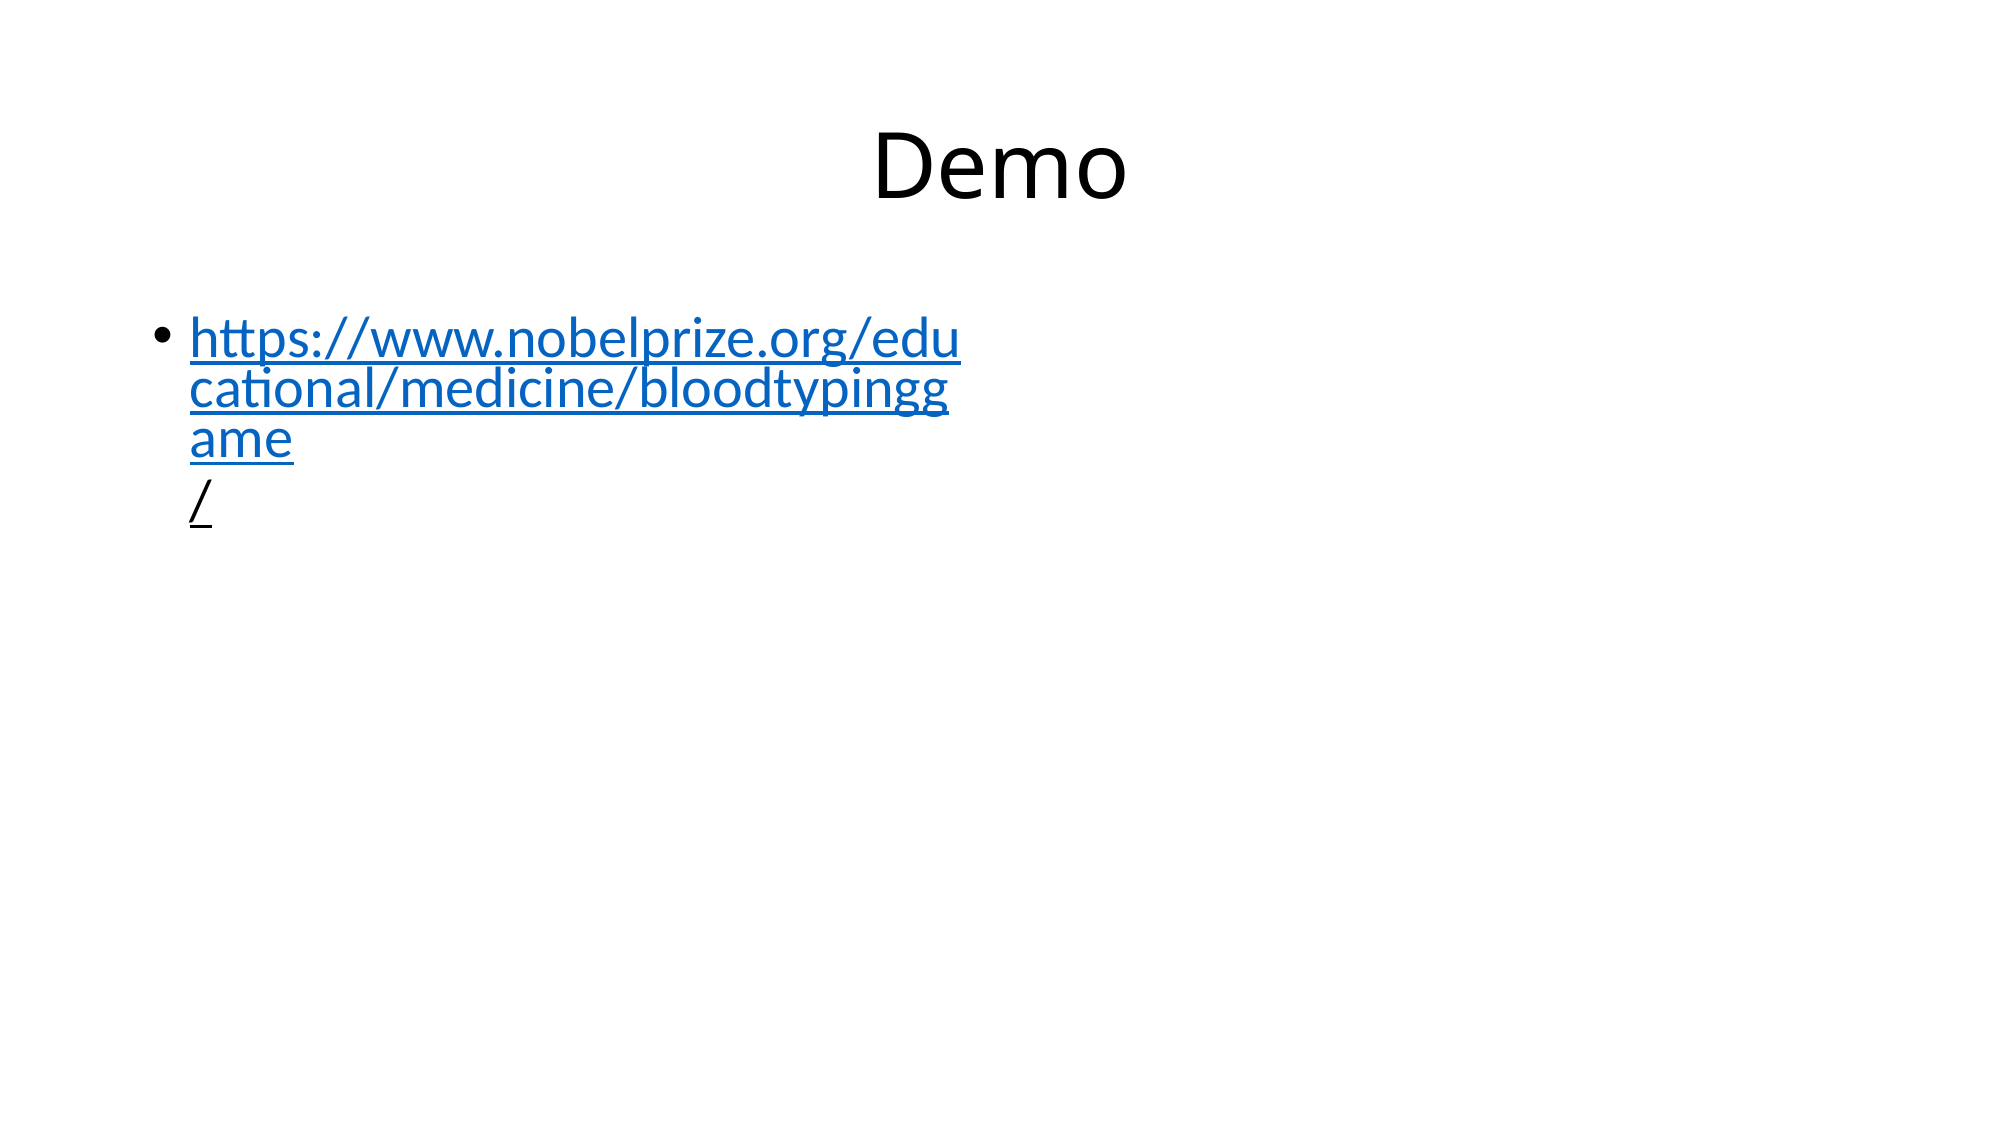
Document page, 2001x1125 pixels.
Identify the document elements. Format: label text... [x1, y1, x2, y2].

title Demo [137, 59, 1863, 278]
list https://www.nobelprize.org/educational/medicine/bloodtypinggame/ [137, 299, 988, 1014]
